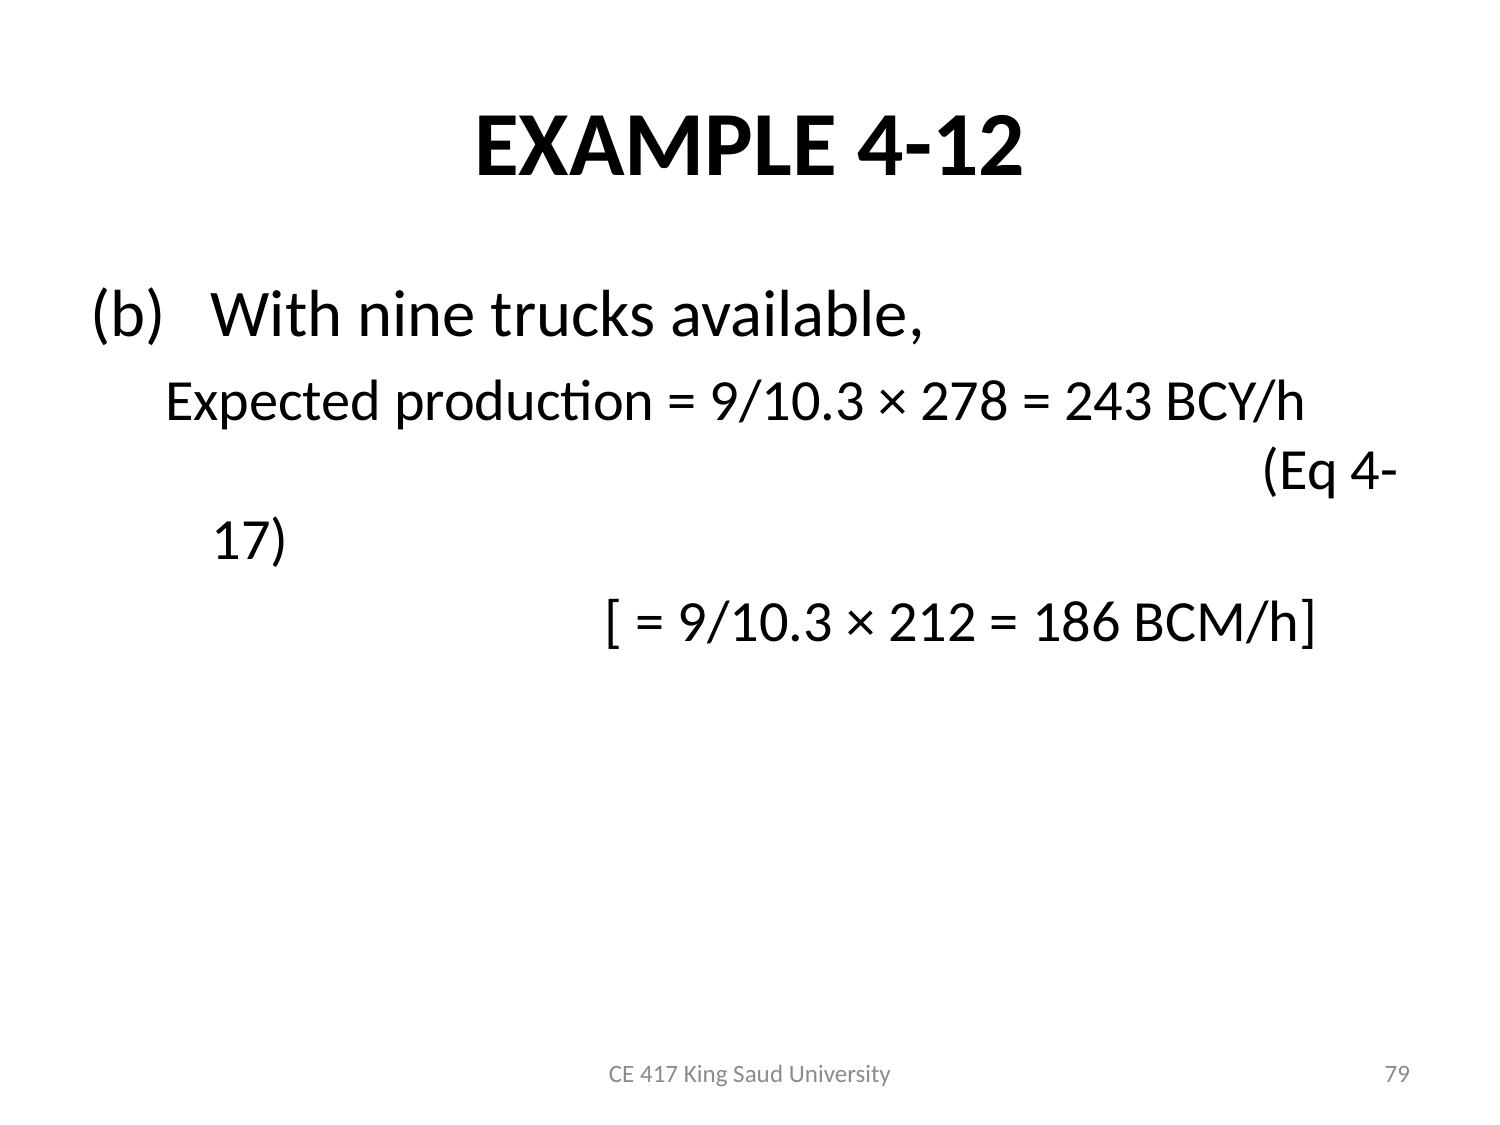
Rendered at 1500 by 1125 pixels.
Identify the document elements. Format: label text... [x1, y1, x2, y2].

footer CE 417 King Saud University [512, 1042, 988, 1103]
slide_number 79 [1074, 1042, 1425, 1103]
title EXAMPLE 4-12 [75, 45, 1425, 233]
list (b) With nine trucks available, Expected production = 9/10.3 × 278 = 243 BCY/h (Eq 4-17) [ = 9/10.3 × 212 = 186 BCM/h] [75, 262, 1425, 1005]
